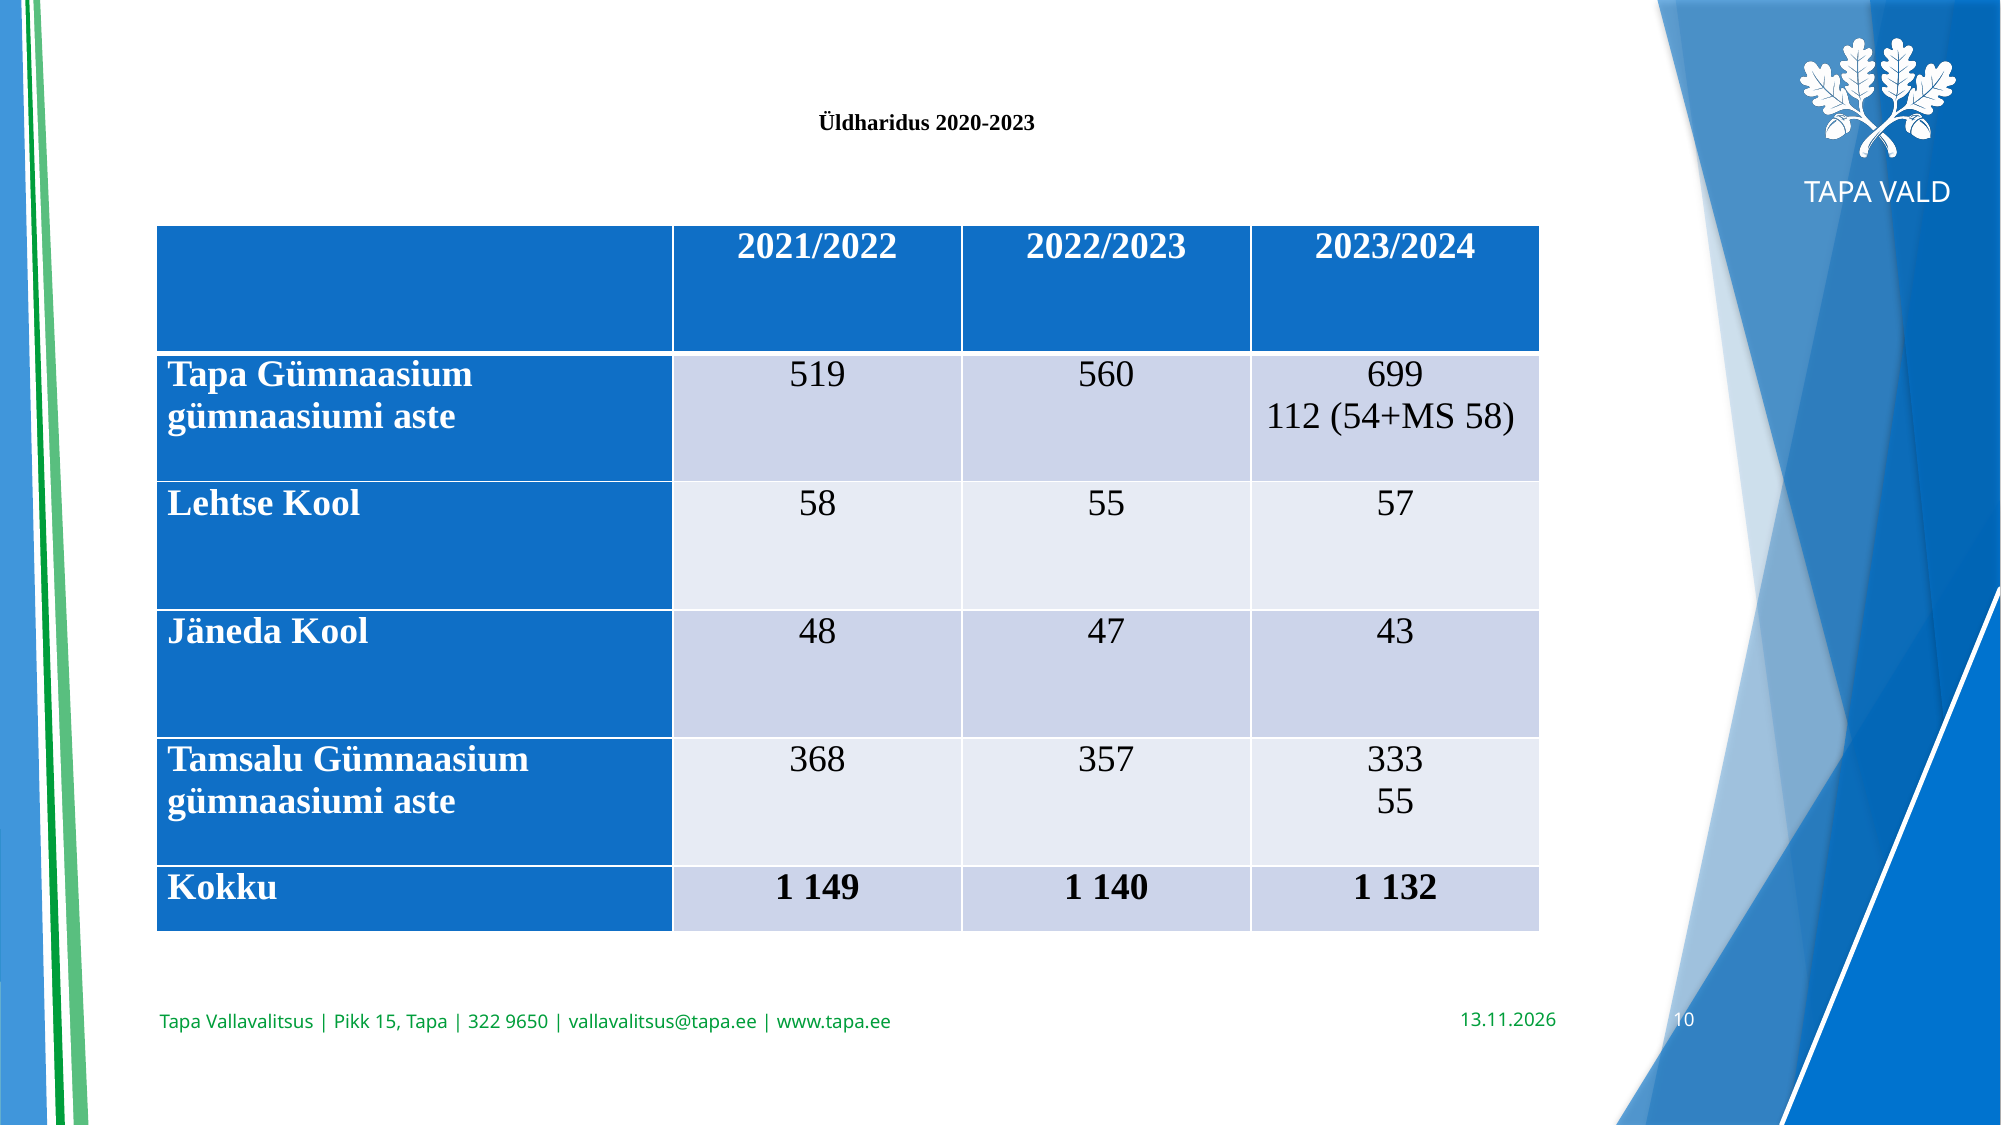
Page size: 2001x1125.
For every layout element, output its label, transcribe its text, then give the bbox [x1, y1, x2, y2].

table_cell 1 140 [963, 867, 1250, 931]
table_cell Lehtse Kool [157, 482, 672, 609]
table_cell 357 [963, 739, 1250, 865]
picture [1800, 38, 1956, 158]
table_cell 1 132 [1252, 867, 1539, 931]
table_header 2021/2022 [674, 226, 961, 351]
table_header 2022/2023 [963, 226, 1250, 351]
table_cell 55 [963, 482, 1250, 609]
table_cell 560 [963, 356, 1250, 481]
table_cell 519 [674, 356, 961, 481]
table_cell 58 [674, 482, 961, 609]
table_cell 368 [674, 739, 961, 865]
footer Tapa Vallavalitsus | Pikk 15, Tapa | 322 9650 | vallavalitsus@tapa.ee | www.tapa.ee [144, 992, 1396, 1053]
table_cell 57 [1252, 482, 1539, 609]
table_cell Tapa Gümnaasium gümnaasiumi aste [157, 356, 672, 481]
table_cell 47 [963, 611, 1250, 737]
table_header 2023/2024 [1252, 226, 1539, 351]
table_header [157, 226, 672, 351]
table_cell 43 [1252, 611, 1539, 737]
table_cell 699 112 (54+MS 58) [1252, 356, 1539, 481]
table_cell Tamsalu Gümnaasium gümnaasiumi aste [157, 739, 672, 865]
title Üldharidus 2020-2023 [144, 99, 1710, 193]
table_cell 1 149 [674, 867, 961, 931]
table_cell Jäneda Kool [157, 611, 672, 737]
table_cell 333 55 [1252, 739, 1539, 865]
table_cell Kokku [157, 867, 672, 931]
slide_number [1421, 990, 1572, 1051]
table_cell 48 [674, 611, 961, 737]
slide_number 10 [1597, 990, 1710, 1051]
